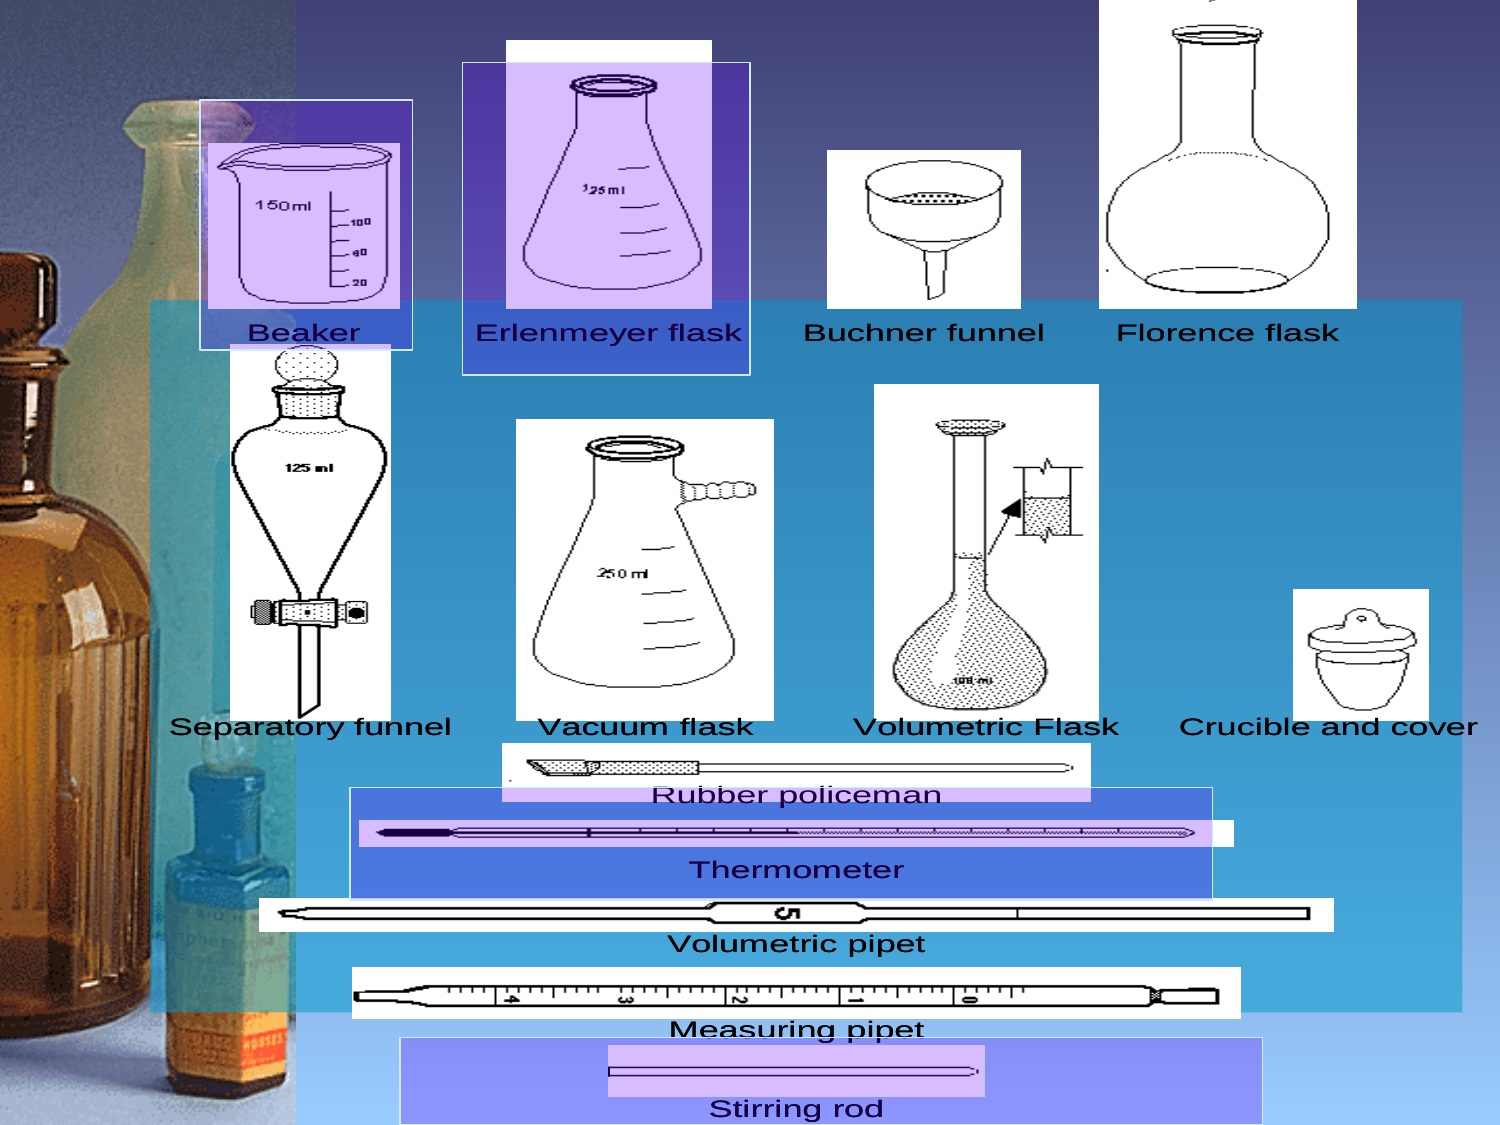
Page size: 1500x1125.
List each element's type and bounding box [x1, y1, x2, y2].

list [149, 0, 1500, 1125]
picture [0, 0, 149, 1125]
